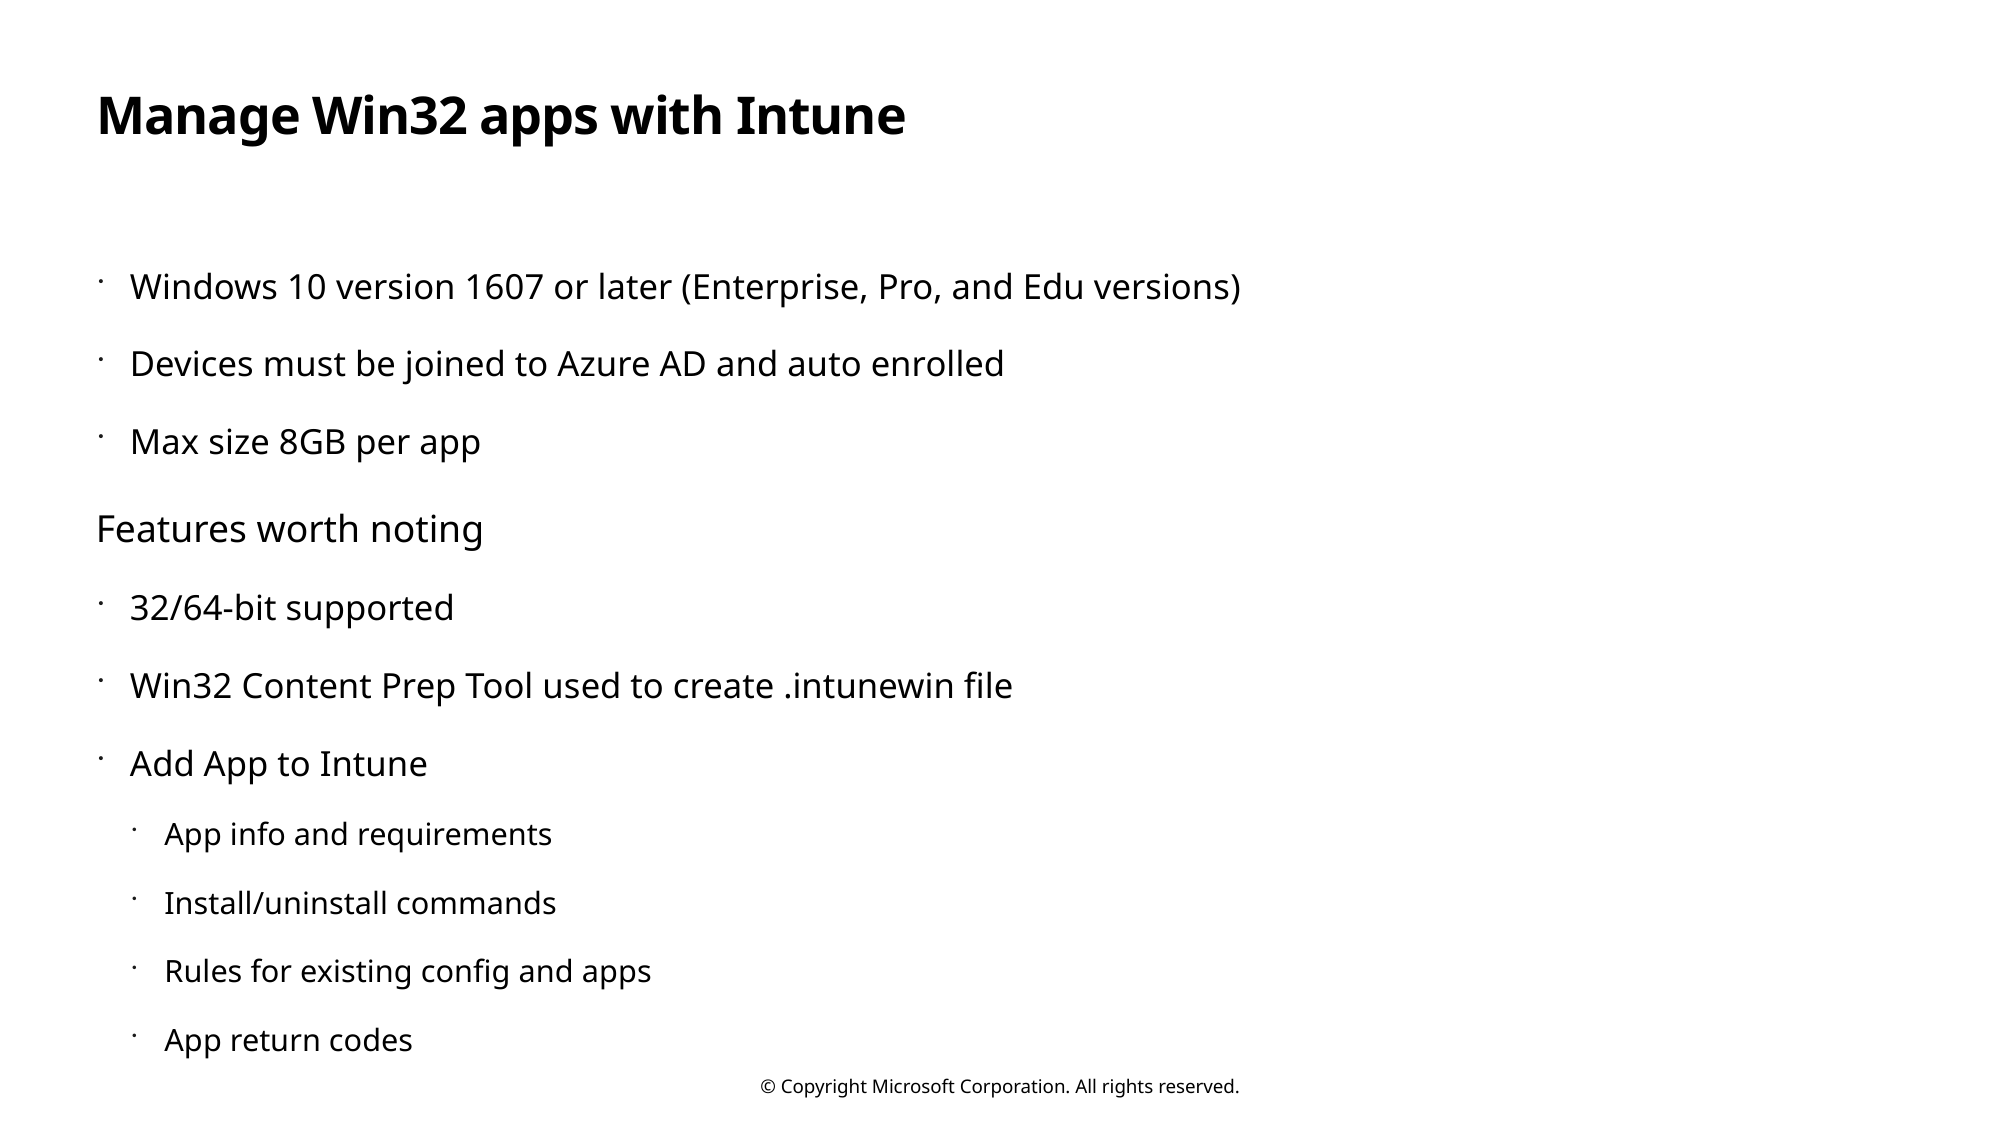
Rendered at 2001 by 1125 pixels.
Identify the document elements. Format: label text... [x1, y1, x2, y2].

title Manage Win32 apps with Intune [96, 75, 1904, 166]
list Windows 10 version 1607 or later (Enterprise, Pro, and Edu versions) Devices must be joined to Azure AD and auto enrolled Max size 8GB per app Features worth noting 32/64-bit supported Win32 Content Prep Tool used to create .intunewin file Add App to Intune App info and requirements Install/uninstall commands Rules for existing config and apps App return codes [95, 235, 1904, 1063]
